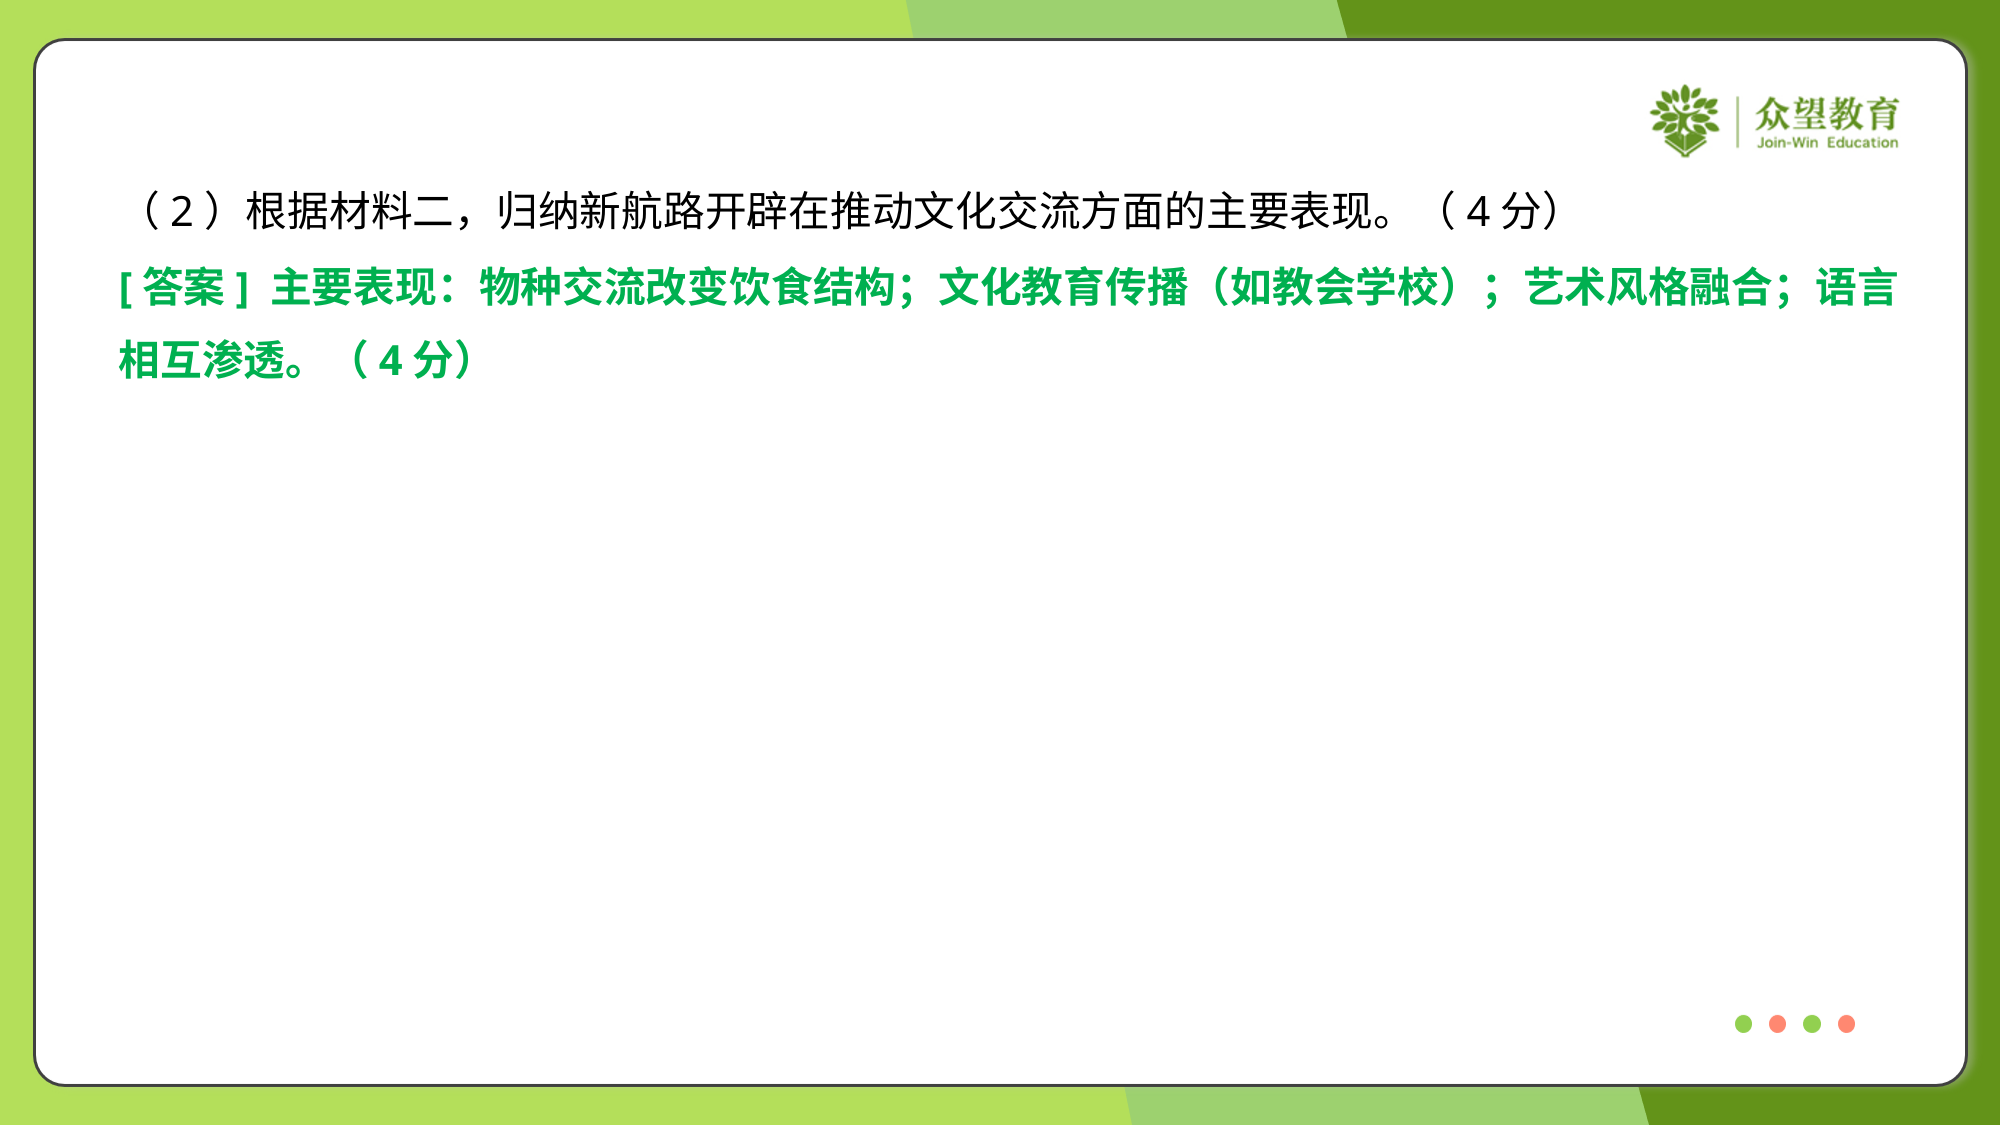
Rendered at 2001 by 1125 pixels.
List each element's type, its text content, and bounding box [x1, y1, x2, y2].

text_box （2）根据材料二，归纳新航路开辟在推动文化交流方面的主要表现。（4分） [118, 159, 1883, 227]
text_box [答案] 主要表现：物种交流改变饮食结构；文化教育传播（如教会学校）；艺术风格融合；语言 相互渗透。（4分） [118, 235, 1883, 376]
picture [0, 0, 2000, 1125]
